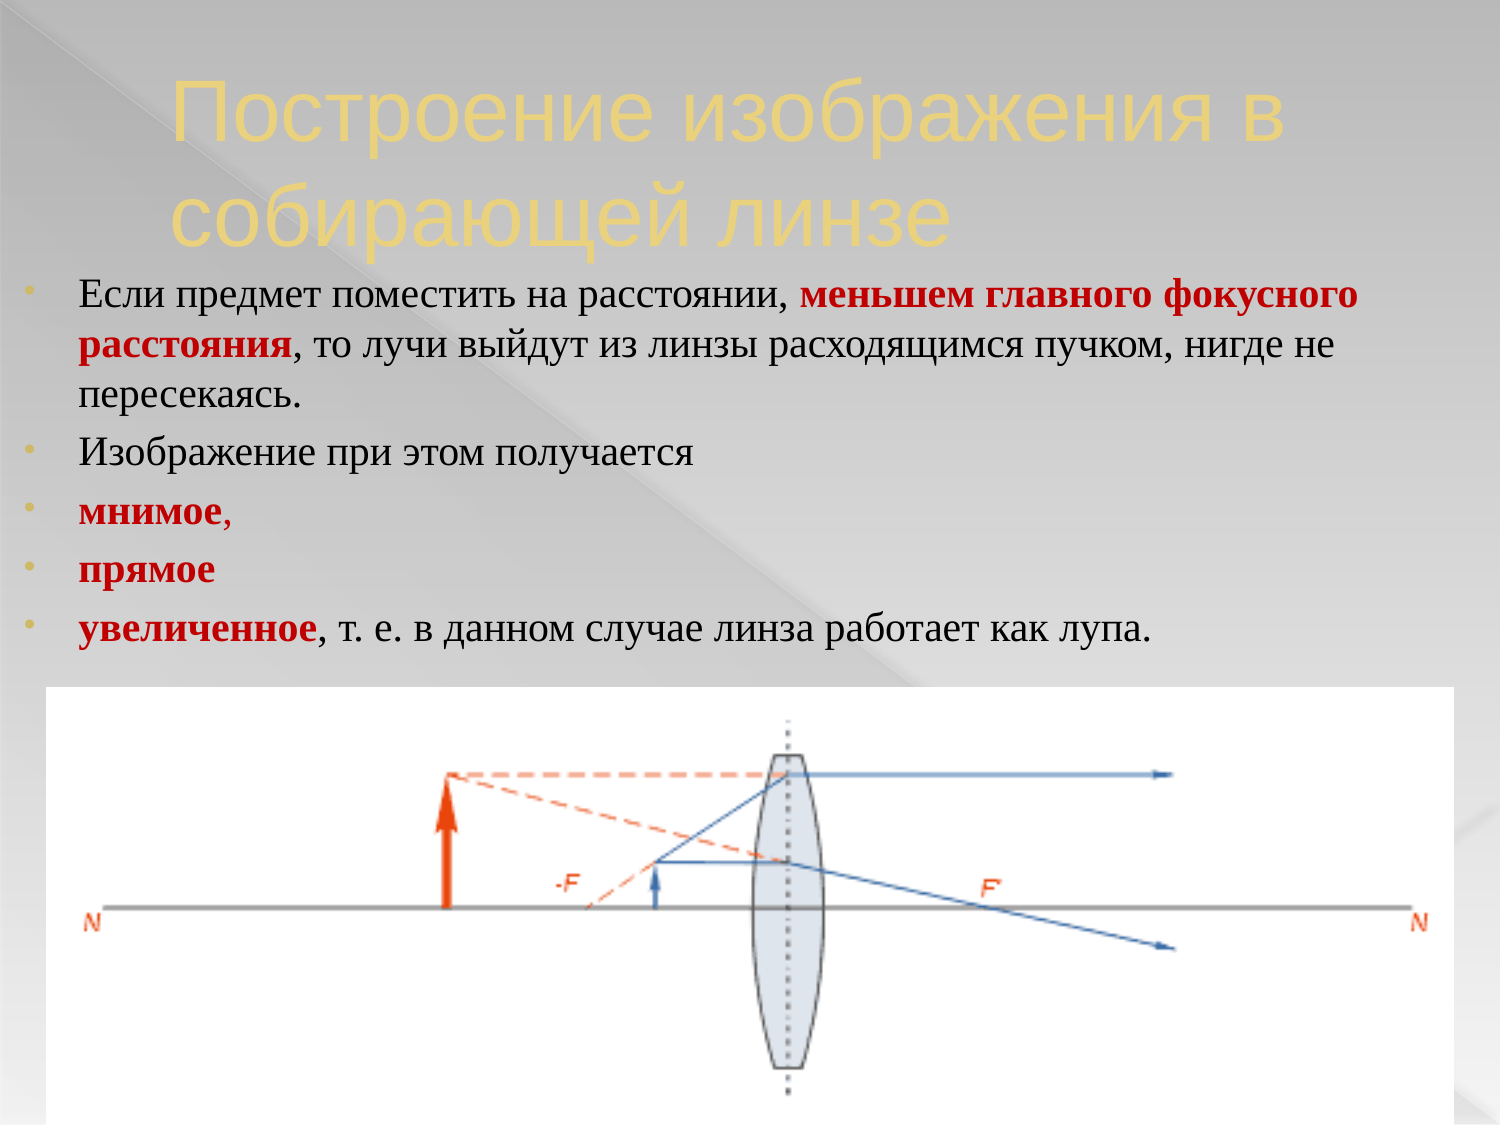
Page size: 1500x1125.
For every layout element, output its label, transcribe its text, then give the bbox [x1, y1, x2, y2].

title Построение изображения в собирающей линзе [75, 43, 1425, 257]
list Если предмет поместить на расстоянии, меньшем главного фокусного расстояния, то лучи выйдут из линзы расходящимся пучком, нигде не пересекаясь. Изображение при этом получается мнимое, прямое увеличенное, т. е. в данном случае линза работает как лупа. [0, 257, 1500, 658]
picture [46, 687, 1454, 1125]
